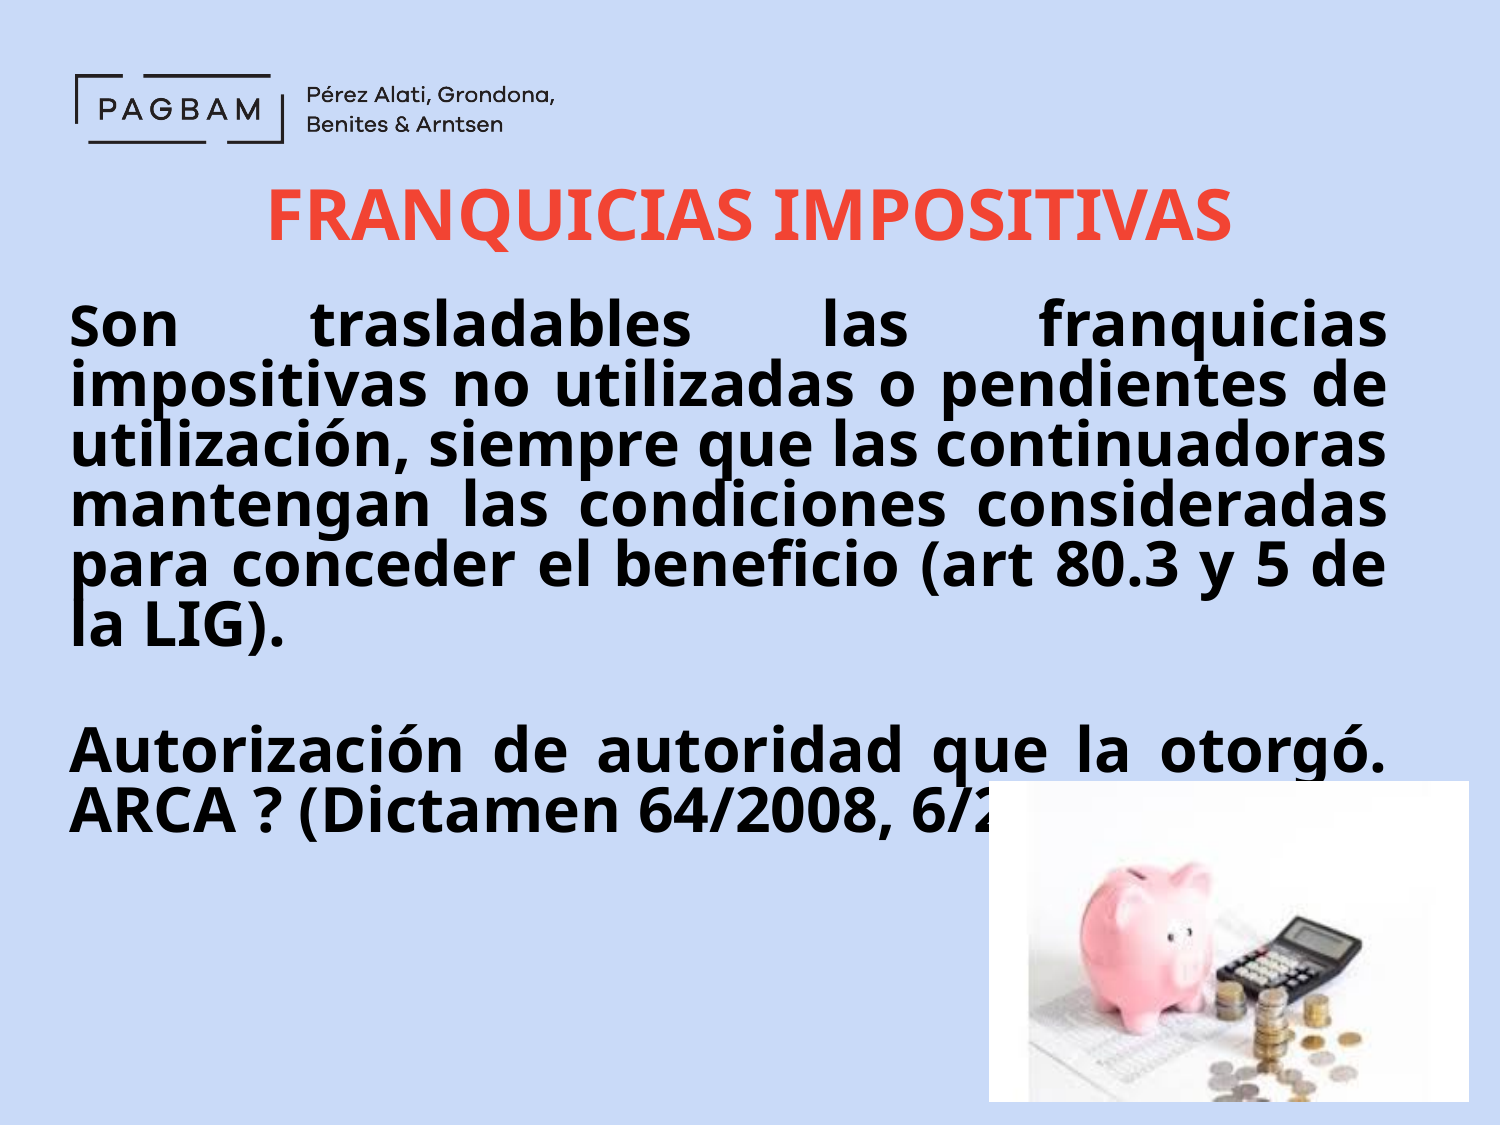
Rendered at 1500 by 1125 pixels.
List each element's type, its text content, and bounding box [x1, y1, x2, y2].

picture [75, 74, 554, 133]
picture [989, 781, 1470, 1103]
list Son trasladables las franquicias impositivas no utilizadas o pendientes de utilización, siempre que las continuadoras mantengan las condiciones consideradas para conceder el beneficio (art 80.3 y 5 de la LIG). Autorización de autoridad que la otorgó. ARCA ? (Dictamen 64/2008, 6/2022 DAT) [54, 223, 1405, 902]
title FRANQUICIAS IMPOSITIVAS [75, 133, 1425, 206]
